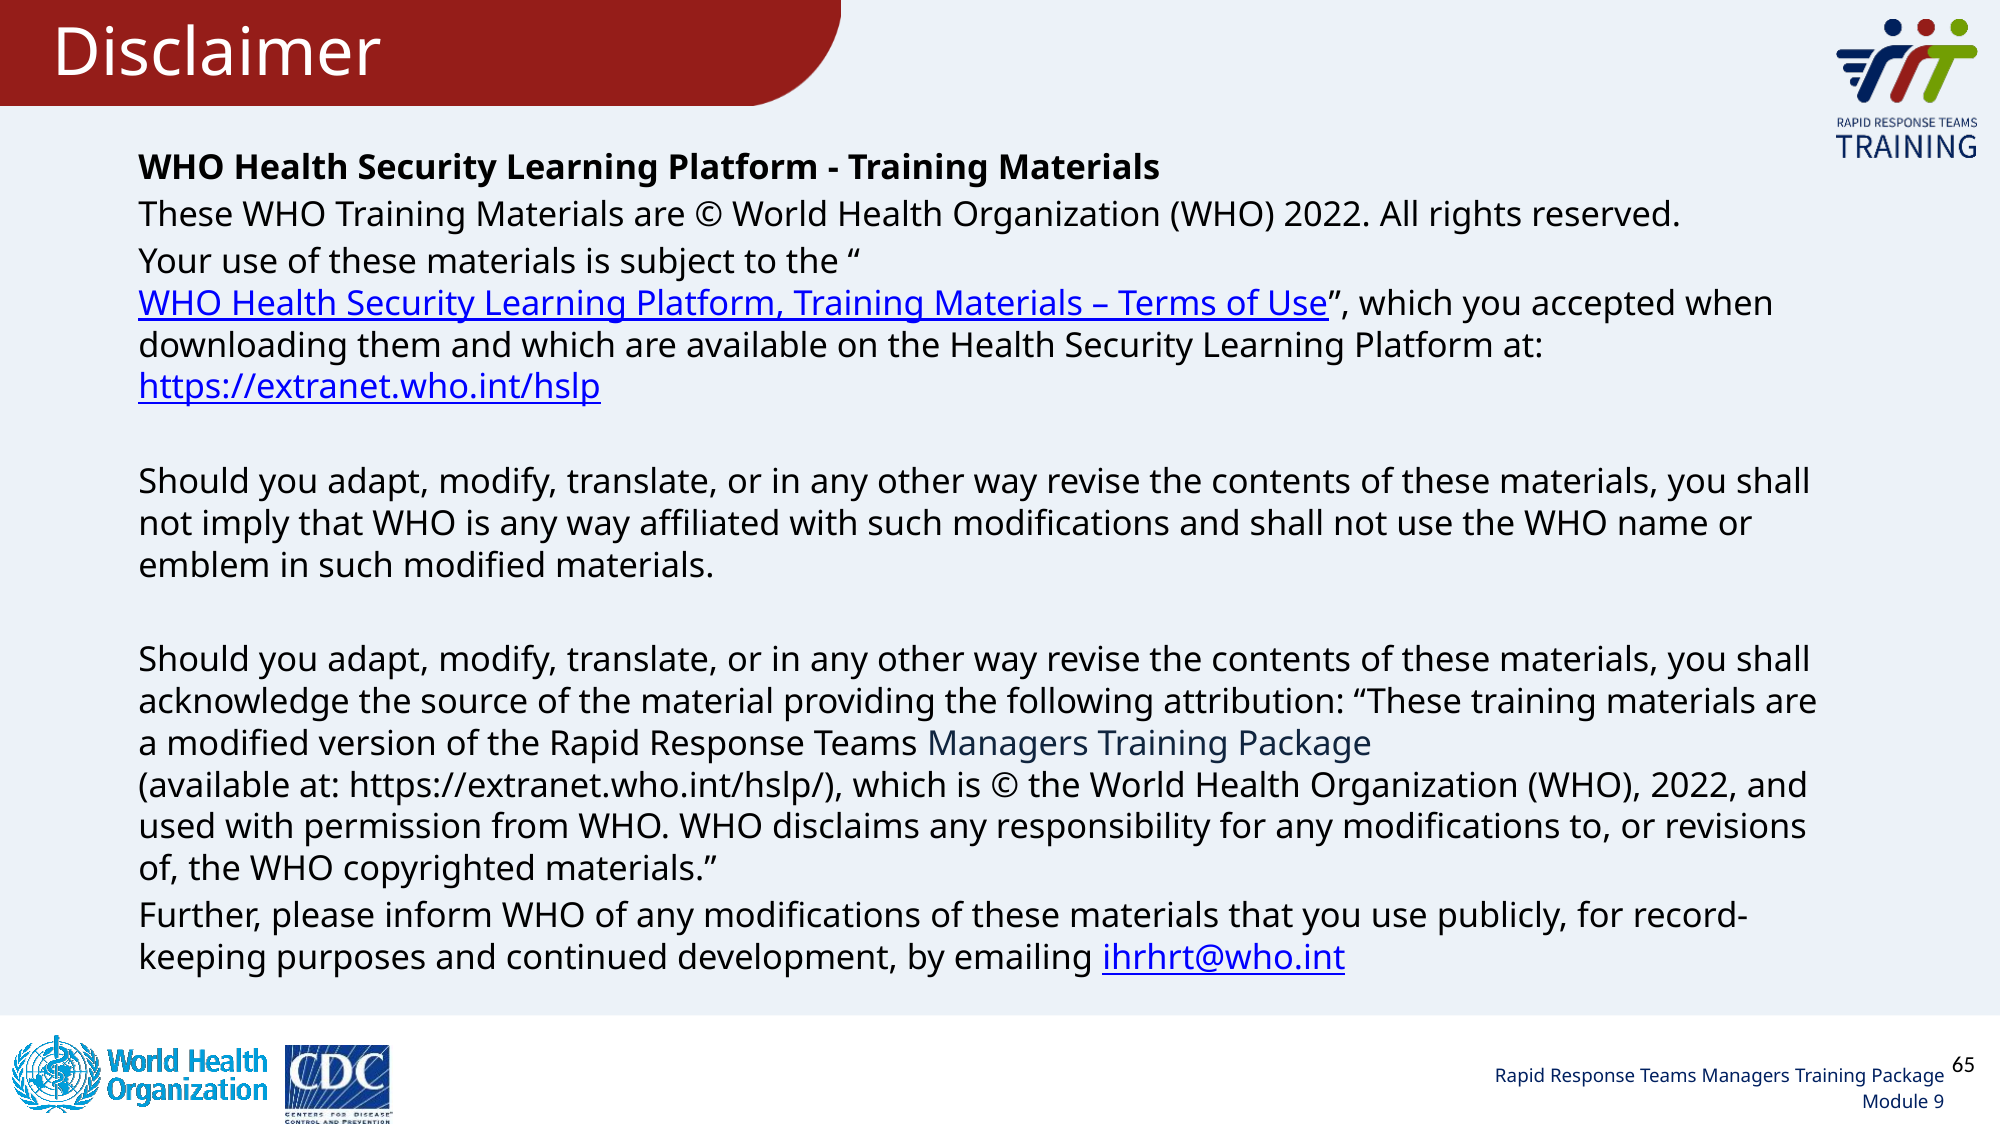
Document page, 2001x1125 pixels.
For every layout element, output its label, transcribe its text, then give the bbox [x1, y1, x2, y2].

picture [1835, 19, 1978, 167]
picture [50, 1109, 62, 1113]
list WHO Health Security Learning Platform - Training Materials​ These WHO Training Materials are © World Health Organization (WHO) 2022. All rights reserved.​ Your use of these materials is subject to the “WHO Health Security Learning Platform, Training Materials – Terms of Use”, which you accepted when downloading them and which are available on the Health Security Learning Platform at: https://extranet.who.int/hslp ​ ​ Should you adapt, modify, translate, or in any other way revise the contents of these materials, you shall not imply that WHO is any way affiliated with such modifications and shall not use the WHO name or emblem in such modified materials. ​ ​ Should you adapt, modify, translate, or in any other way revise the contents of these materials, you shall acknowledge the source of the material providing the following attribution: “These training materials are a modified version of the Rapid Response Teams Managers Training Package (available at: https://extranet.who.int/hslp/), which is © the World Health Organization (WHO), 2022, and used with permission from WHO. WHO disclaims any responsibility for any modifications to, or revisions of, the WHO copyrighted materials.” ​ Further, please inform WHO of any modifications of these materials that you use publicly, for record-keeping purposes and continued development, by emailing ihrhrt@who.int​ [130, 137, 1846, 993]
picture [28, 1054, 36, 1077]
picture [12, 1035, 53, 1067]
picture [46, 1056, 54, 1061]
picture [43, 1088, 54, 1094]
picture [34, 1058, 41, 1077]
picture [12, 1084, 46, 1113]
picture [38, 1044, 53, 1052]
picture [38, 1092, 54, 1100]
picture [36, 1035, 267, 1113]
picture [285, 1045, 393, 1124]
picture [0, 0, 841, 106]
slide_number 65 [1929, 1041, 1998, 1095]
